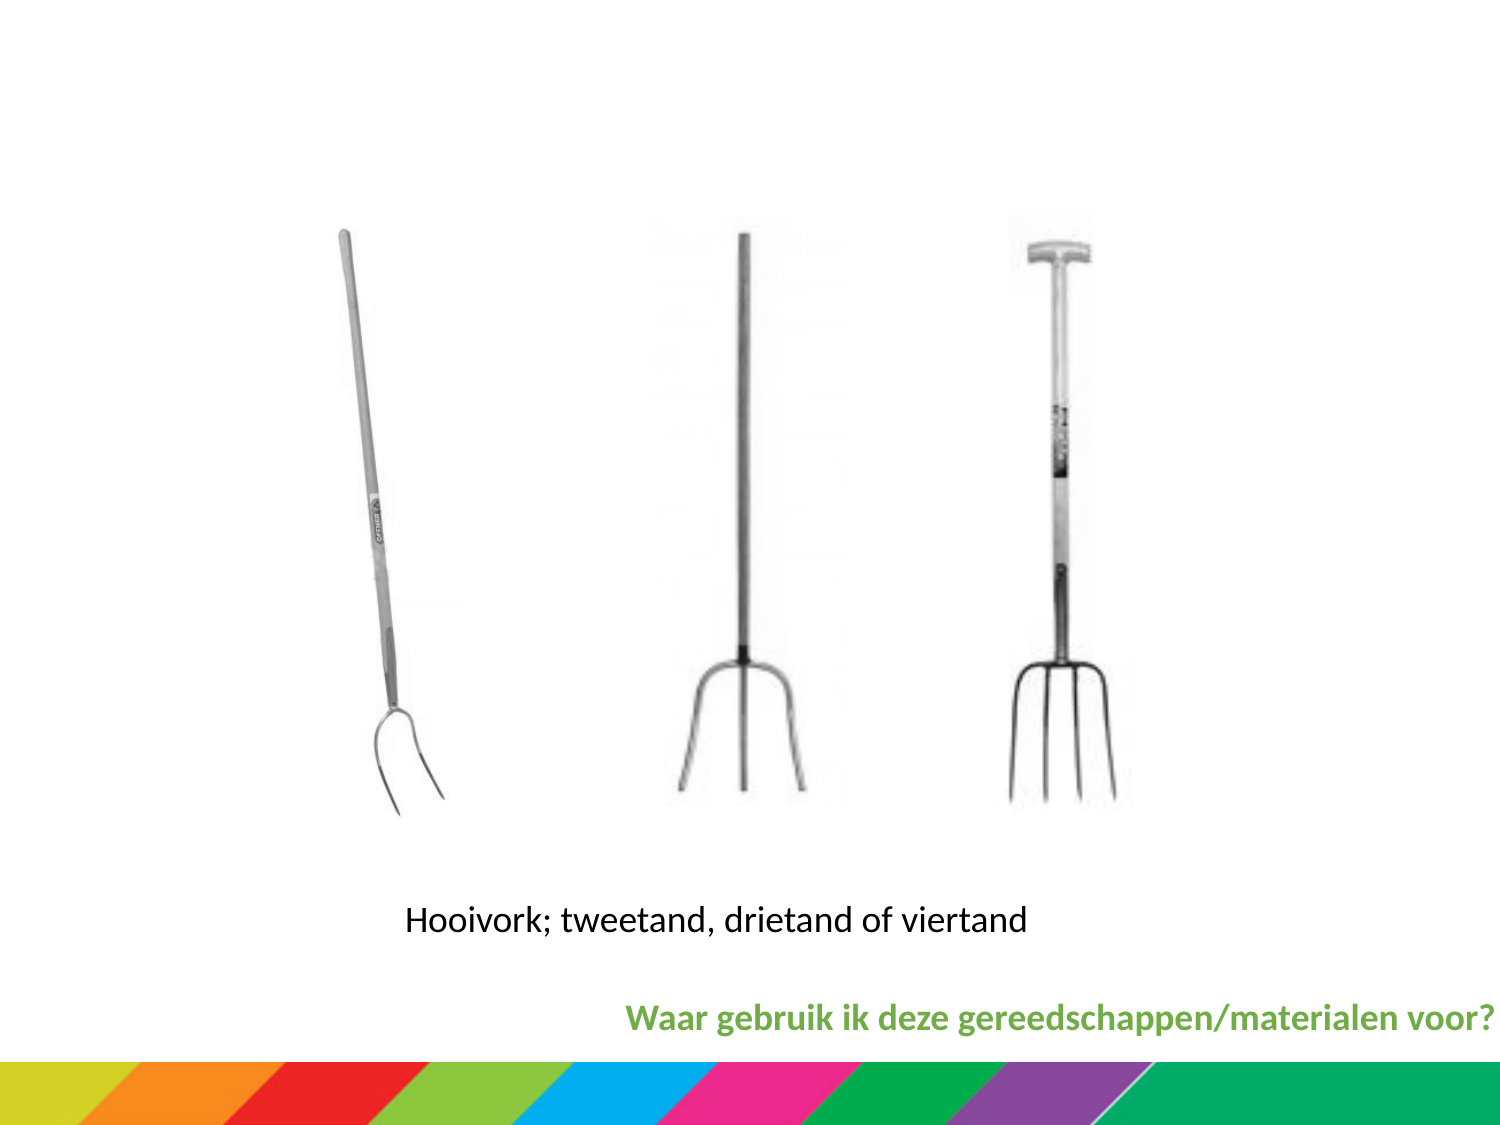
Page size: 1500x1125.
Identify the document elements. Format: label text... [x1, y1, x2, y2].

picture [656, 1062, 1500, 1125]
picture [652, 217, 847, 813]
picture [0, 1062, 574, 1125]
text_box Hooivork; tweetand, drietand of viertand [390, 887, 1044, 948]
picture [952, 209, 1158, 832]
text_box Waar gebruik ik deze gereedschappen/materialen voor? [610, 985, 1500, 1046]
picture [330, 226, 461, 822]
